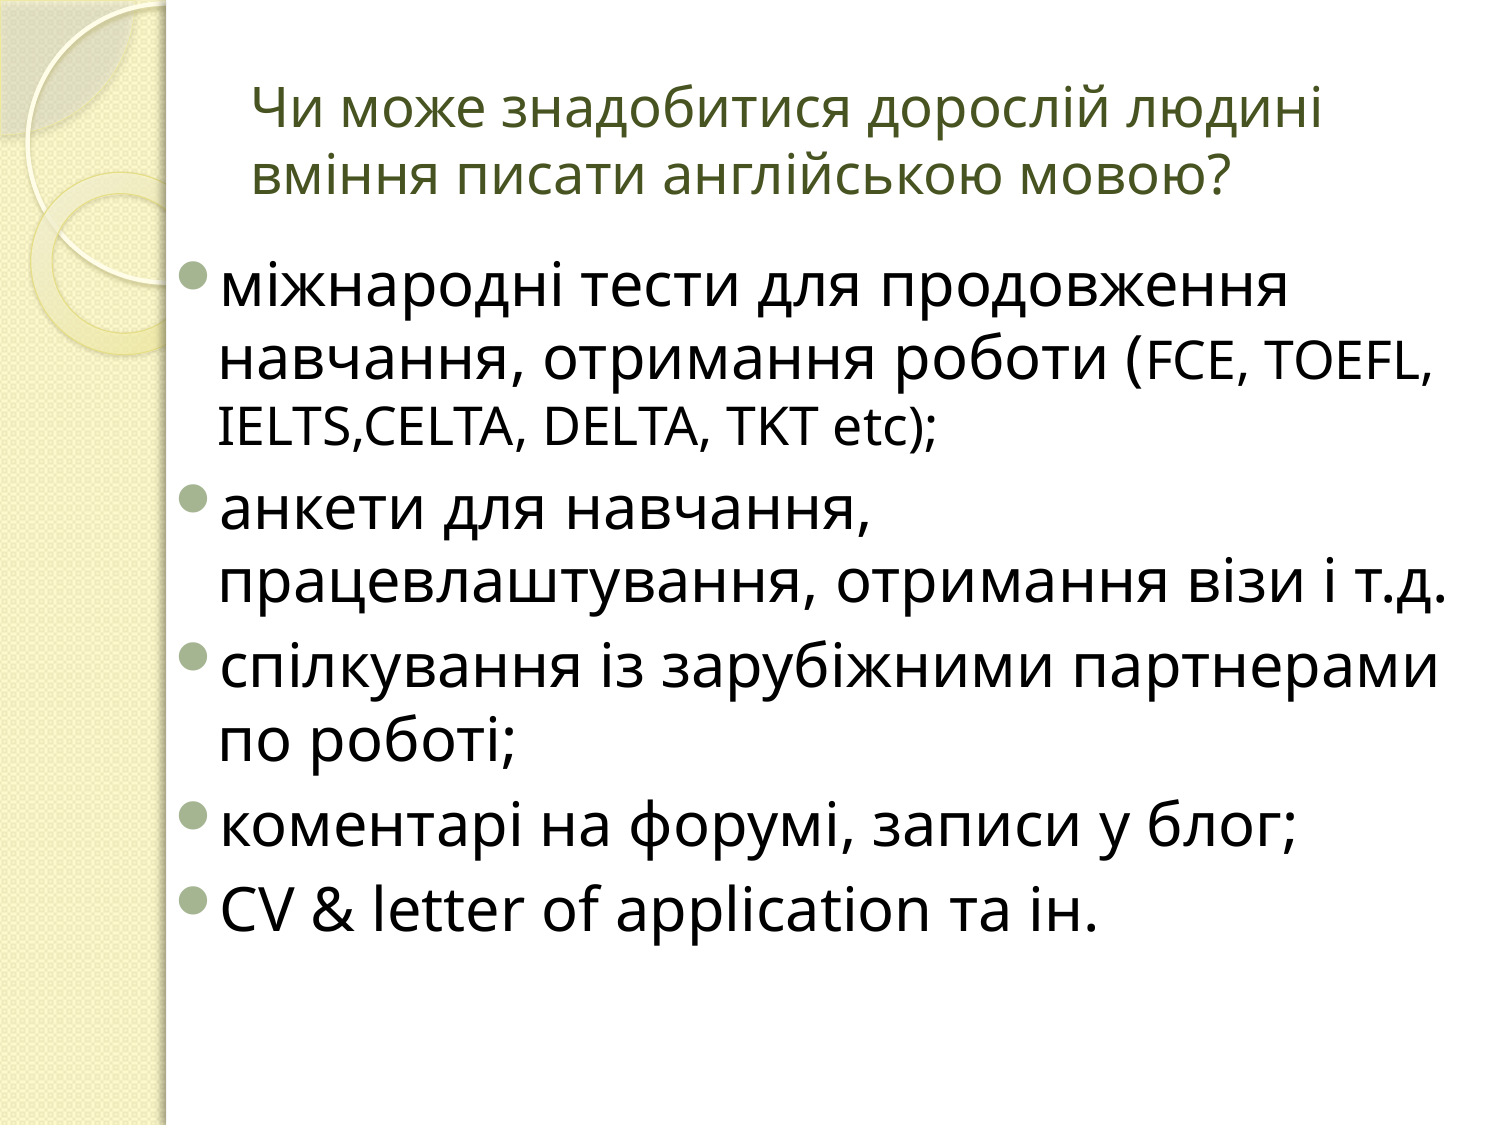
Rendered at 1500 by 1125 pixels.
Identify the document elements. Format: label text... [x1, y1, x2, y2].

list міжнародні тести для продовження навчання, отримання роботи (FCE, TOEFL, IELTS,CELTA, DELTA, TKT etc); анкети для навчання, працевлаштування, отримання візи і т.д. спілкування із зарубіжними партнерами по роботі; коментарі на форумі, записи у блог; CV & letter of application та ін. [147, 237, 1466, 1025]
title Чи може знадобитися дорослій людині вміння писати англійською мовою? [235, 45, 1466, 233]
